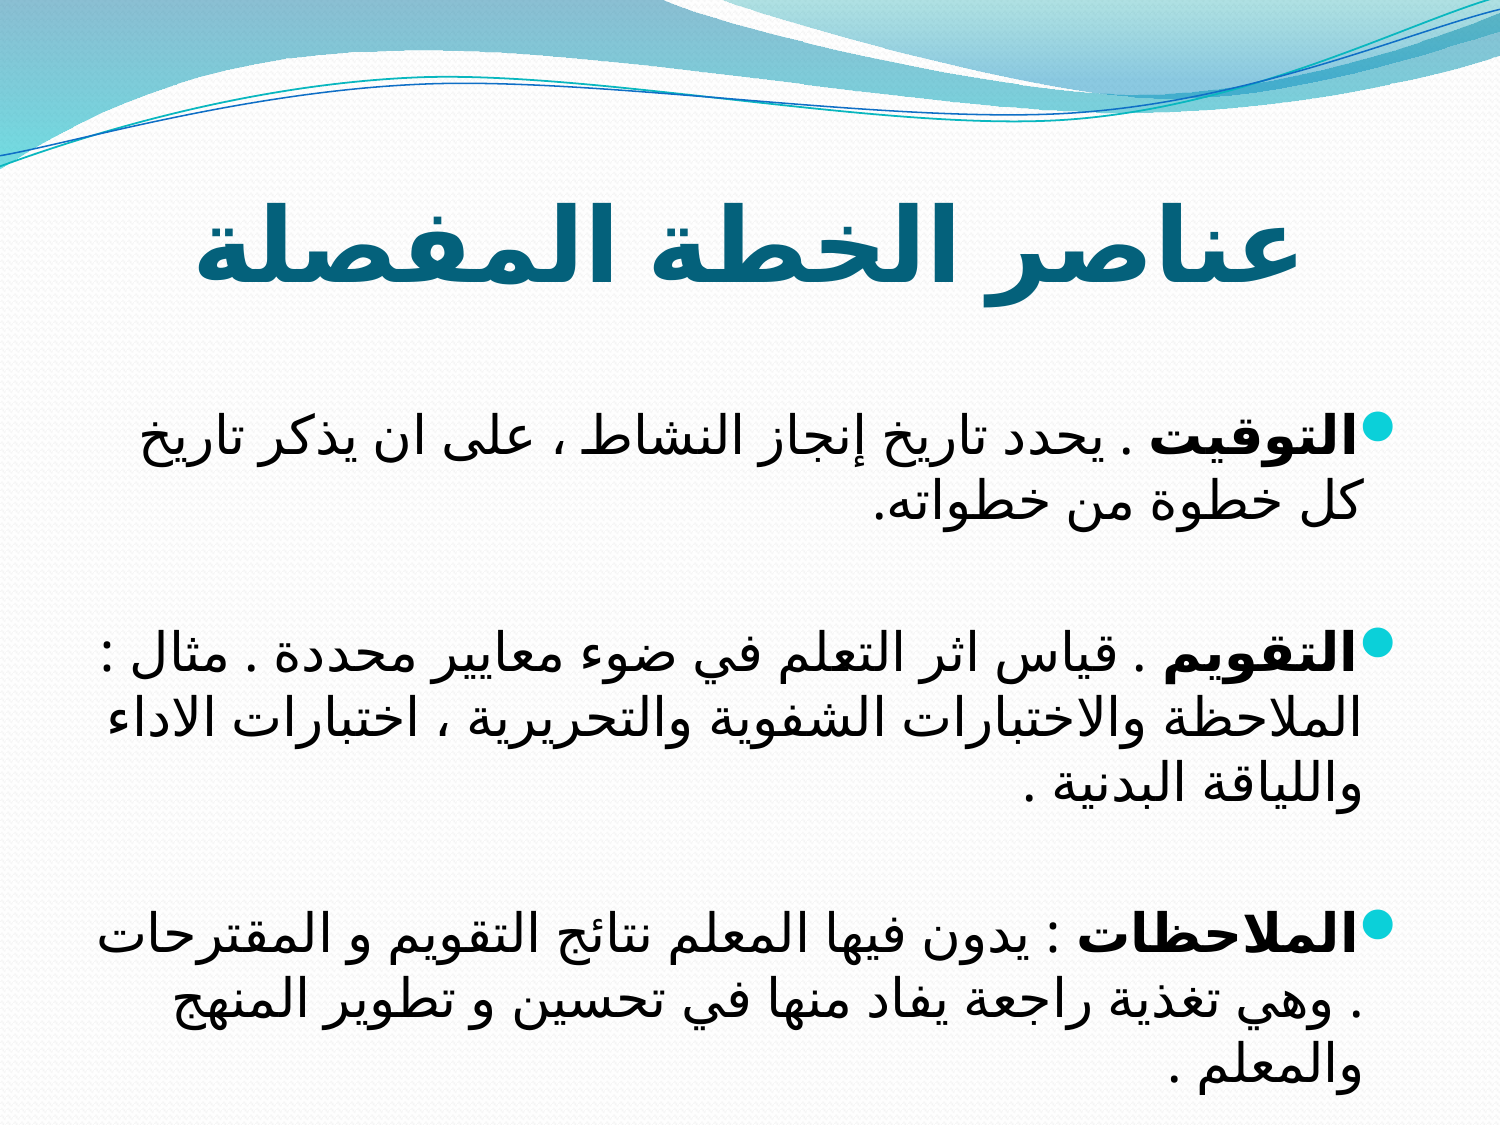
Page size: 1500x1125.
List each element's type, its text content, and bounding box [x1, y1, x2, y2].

list التوقيت . يحدد تاريخ إنجاز النشاط ، على ان يذكر تاريخ كل خطوة من خطواته. التقويم . قياس اثر التعلم في ضوء معايير محددة . مثال : الملاحظة والاختبارات الشفوية والتحريرية ، اختبارات الاداء واللياقة البدنية . الملاحظات : يدون فيها المعلم نتائج التقويم و المقترحات . وهي تغذية راجعة يفاد منها في تحسين و تطوير المنهج والمعلم . [75, 317, 1425, 1038]
title عناصر الخطة المفصلة [75, 115, 1425, 303]
